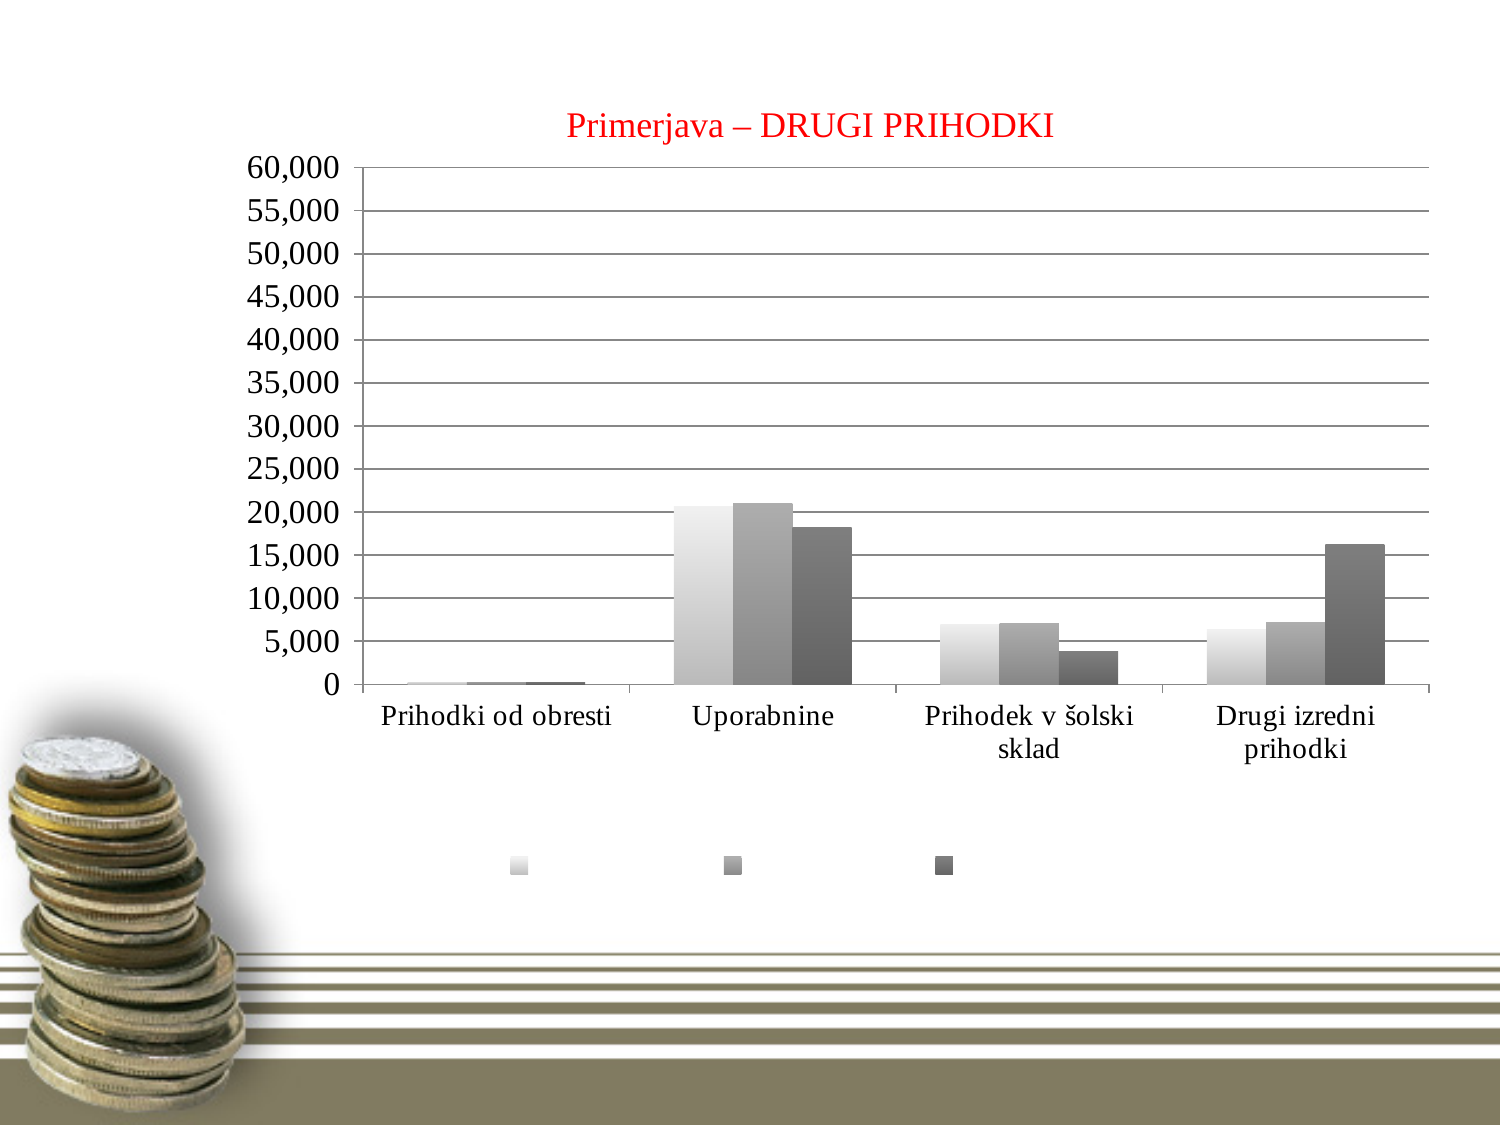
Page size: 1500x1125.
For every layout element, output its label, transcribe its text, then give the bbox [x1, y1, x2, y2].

chart [70, 140, 1430, 1044]
picture [0, 0, 1500, 1125]
title Primerjava – DRUGI PRIHODKI [234, 93, 1388, 138]
